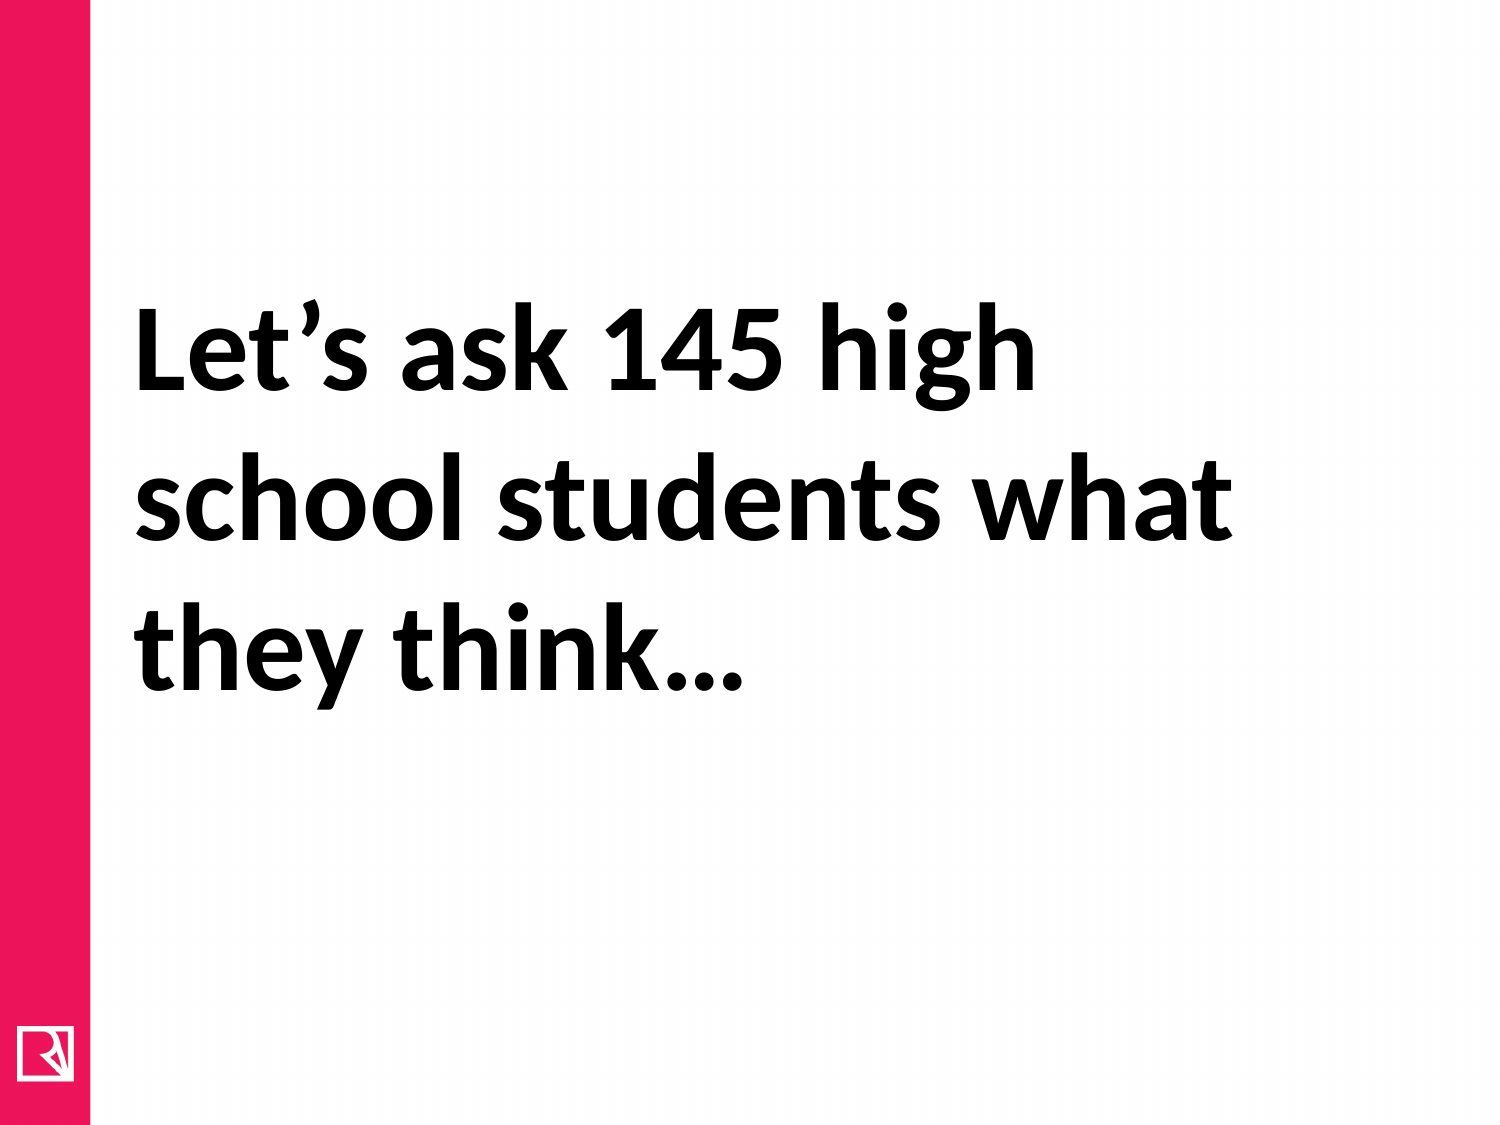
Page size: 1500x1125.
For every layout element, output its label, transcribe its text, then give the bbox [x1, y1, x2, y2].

list Let’s ask 145 high school students what they think… [118, 476, 1394, 723]
picture [0, 0, 1500, 1125]
